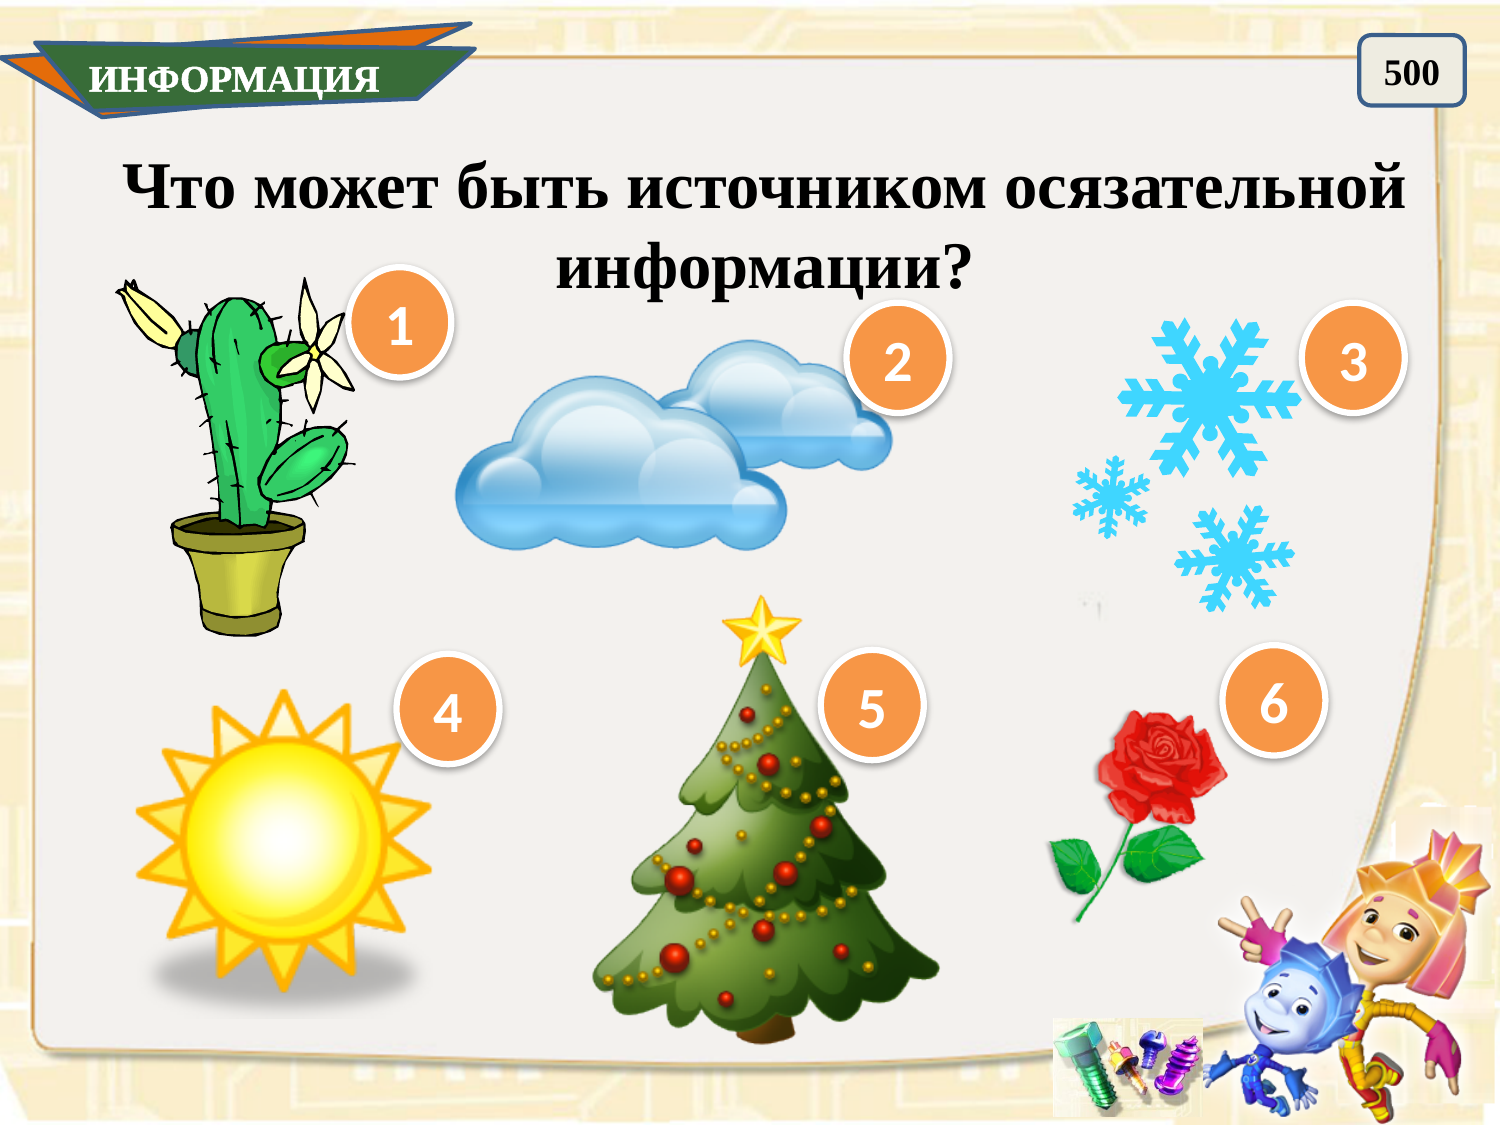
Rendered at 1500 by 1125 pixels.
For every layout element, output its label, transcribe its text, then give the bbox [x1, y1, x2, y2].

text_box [1009, 644, 1326, 929]
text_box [114, 266, 442, 637]
title Что может быть источником осязательной информации? [72, 93, 1459, 350]
picture [0, 0, 1500, 1125]
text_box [114, 653, 500, 1019]
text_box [0, 23, 476, 118]
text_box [447, 232, 950, 683]
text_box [1071, 302, 1406, 613]
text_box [525, 574, 999, 1048]
text_box 500 [1357, 32, 1467, 107]
